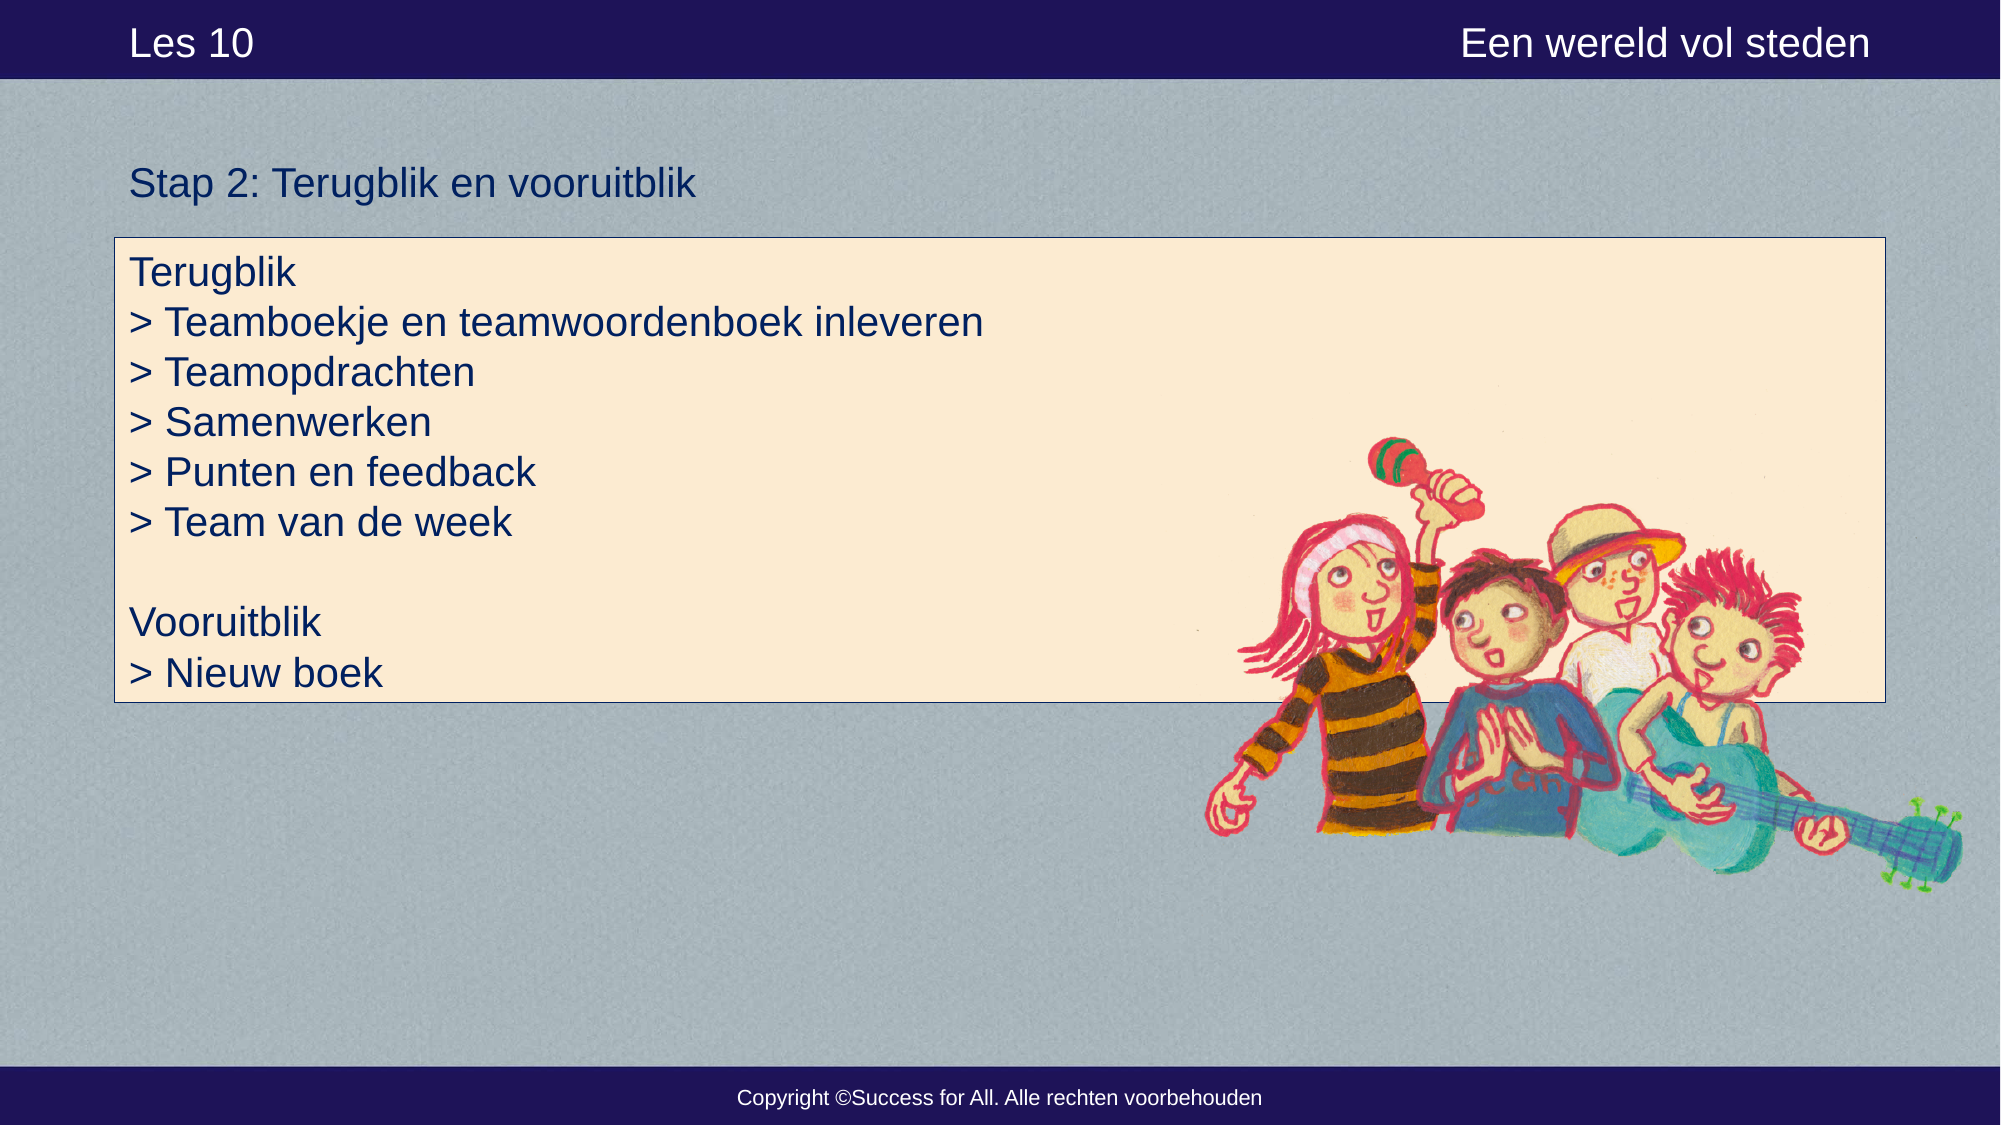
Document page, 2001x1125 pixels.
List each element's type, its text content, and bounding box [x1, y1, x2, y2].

text_box Stap 2: Terugblik en vooruitblik [113, 148, 1635, 214]
text_box Terugblik > Teamboekje en teamwoordenboek inleveren > Teamopdrachten > Samenwerken > Punten en feedback > Team van de week Vooruitblik > Nieuw boek [114, 237, 1886, 703]
text_box Copyright ©Success for All. Alle rechten voorbehouden [0, 1076, 2000, 1125]
text_box Een wereld vol steden [999, 8, 1886, 73]
text_box Les 10 [114, 8, 354, 73]
picture [0, 0, 2001, 1125]
